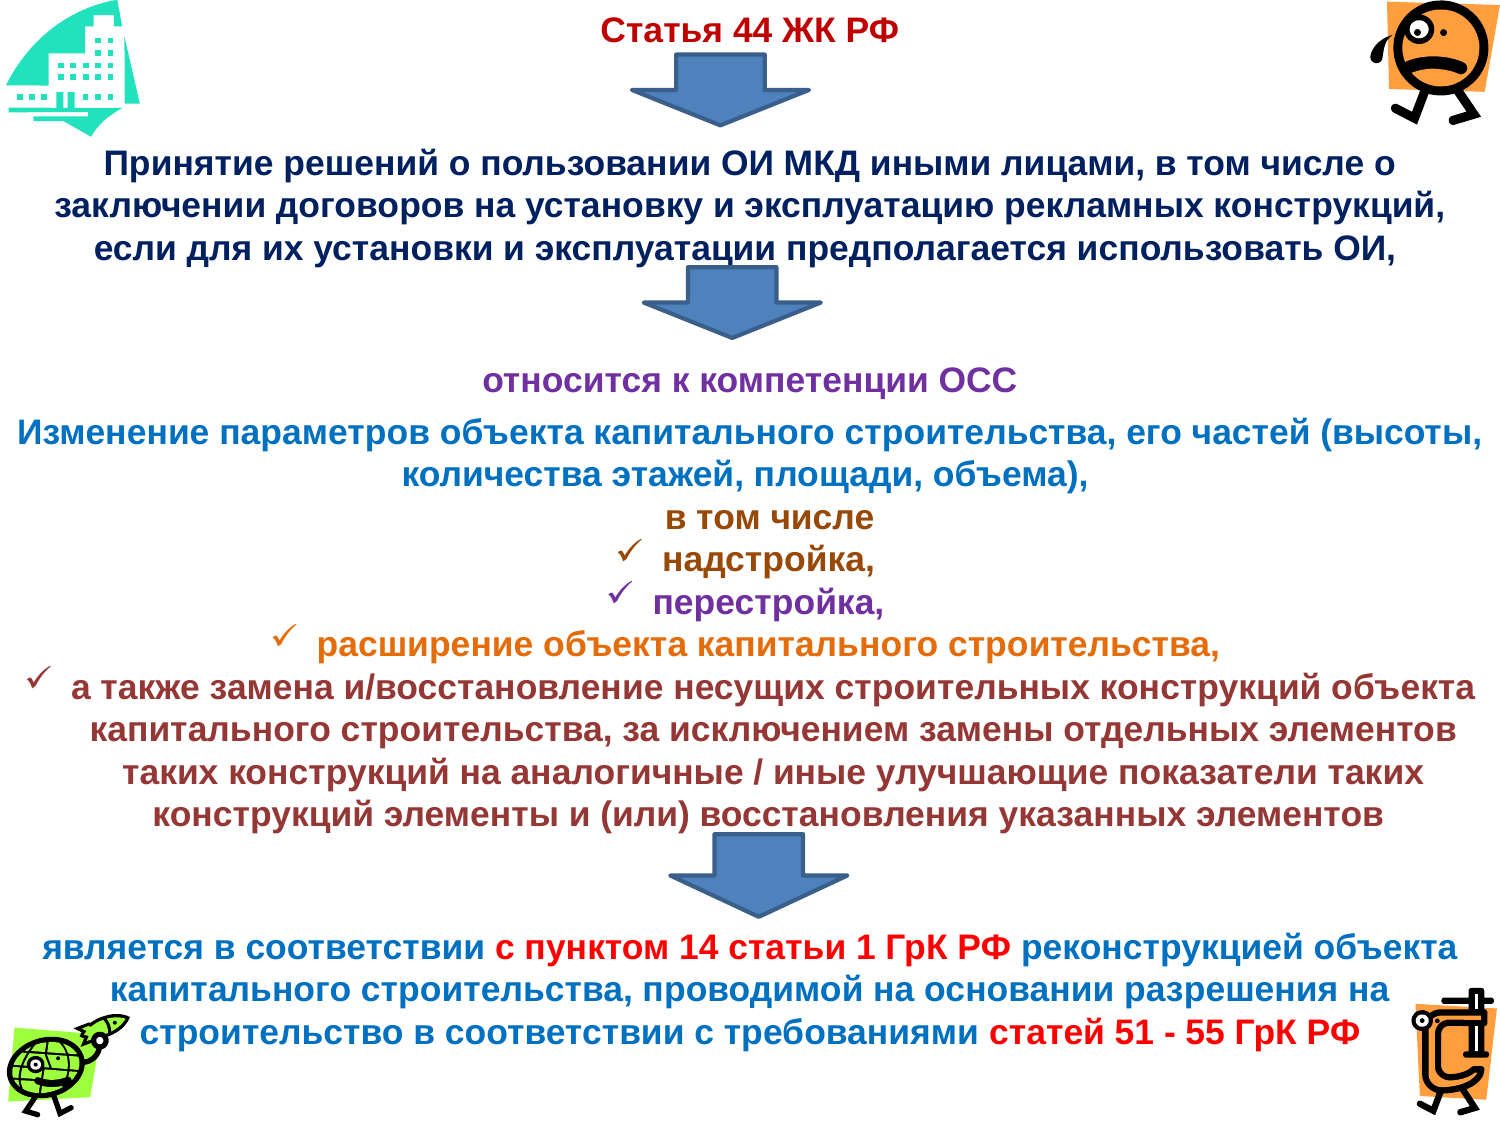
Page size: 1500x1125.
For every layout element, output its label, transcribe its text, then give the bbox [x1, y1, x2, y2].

text_box Статья 44 ЖК РФ Принятие решений о пользовании ОИ МКД иными лицами, в том числе о заключении договоров на установку и эксплуатацию рекламных конструкций, если для их установки и эксплуатации предполагается использовать ОИ, относится к компетенции ОСС [0, 0, 1500, 398]
picture [5, 1012, 131, 1118]
text_box [629, 52, 812, 128]
text_box [668, 832, 850, 919]
text_box Изменение параметров объекта капитального строительства, его частей (высоты, количества этажей, площади, объема), в том числе надстройка, перестройка, расширение объекта капитального строительства, а также замена и/восстановление несущих строительных конструкций объекта капитального строительства, за исключением замены отдельных элементов таких конструкций на аналогичные / иные улучшающие показатели таких конструкций элементы и (или) восстановления указанных элементов является в соответствии с пунктом 14 статьи 1 ГрК РФ реконструкцией объекта капитального строительства, проводимой на основании разрешения на строительство в соответствии с требованиями статей 51 - 55 ГрК РФ [0, 401, 1500, 1054]
picture [1411, 987, 1498, 1116]
picture [5, 0, 141, 138]
text_box [641, 265, 823, 340]
picture [1369, 0, 1500, 126]
